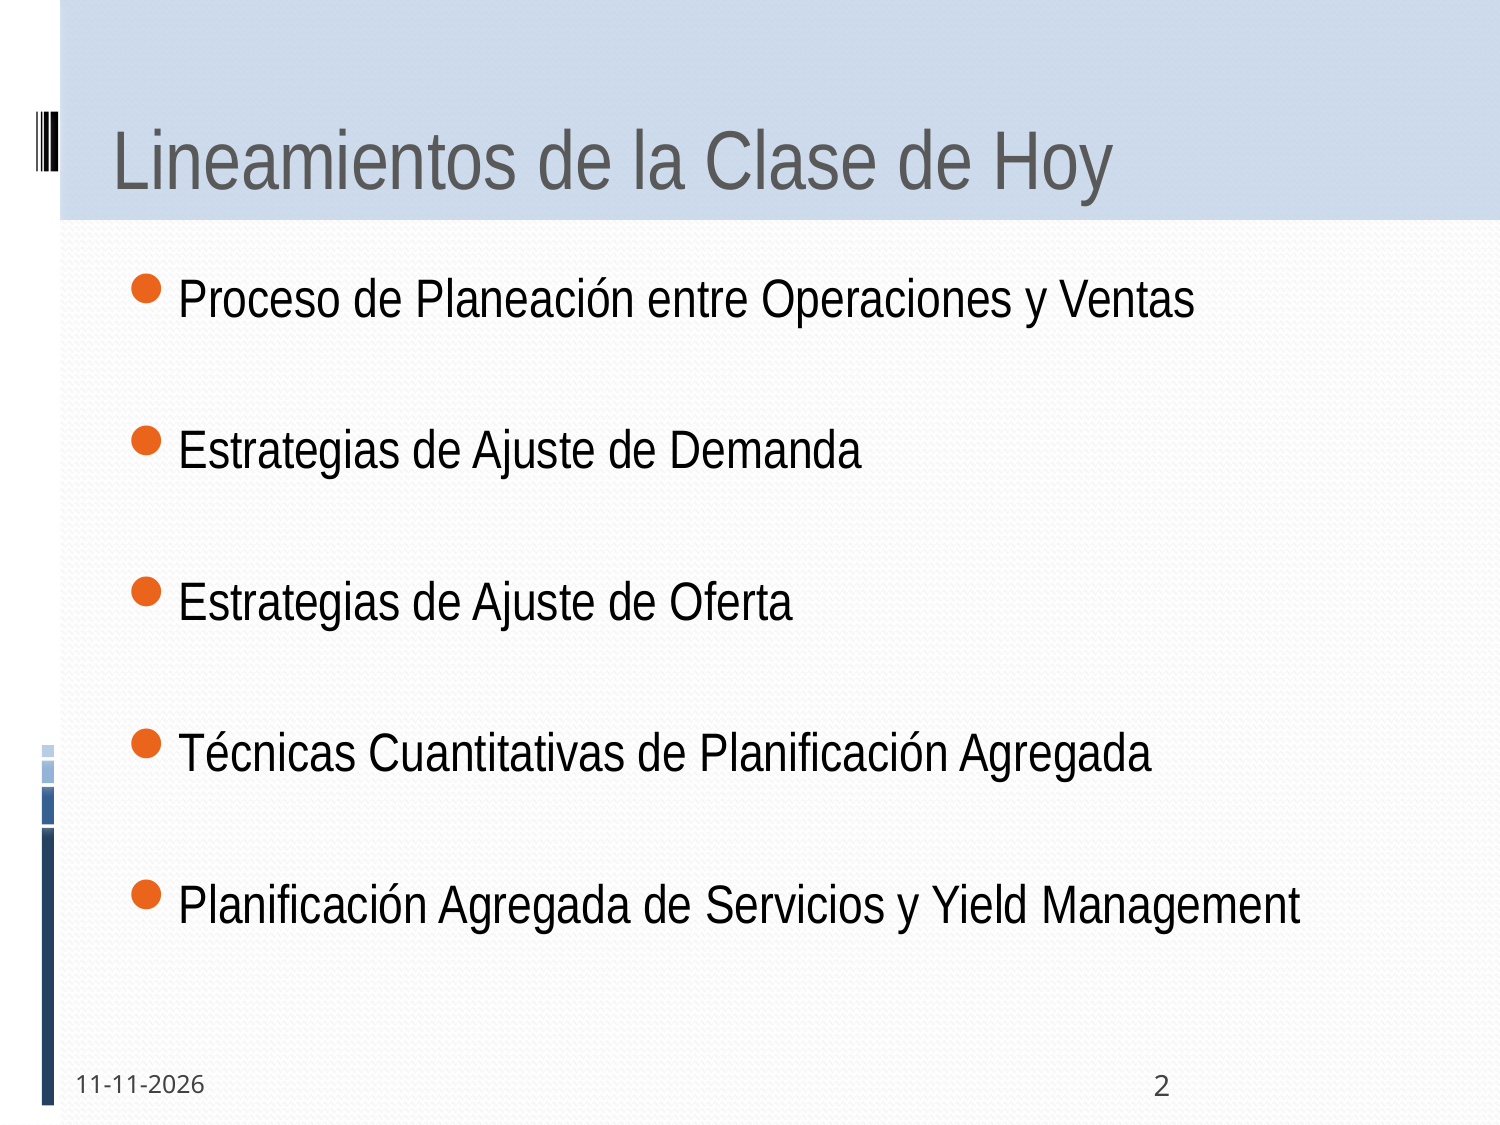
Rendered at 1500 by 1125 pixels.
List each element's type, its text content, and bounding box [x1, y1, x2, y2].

title Lineamientos de la Clase de Hoy [111, 18, 1436, 207]
slide_number 2 [1045, 1046, 1171, 1107]
list Proceso de Planeación entre Operaciones y Ventas Estrategias de Ajuste de Demanda Estrategias de Ajuste de Oferta Técnicas Cuantitativas de Planificación Agregada Planificación Agregada de Servicios y Yield Management [111, 255, 1436, 1038]
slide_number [75, 1042, 243, 1103]
